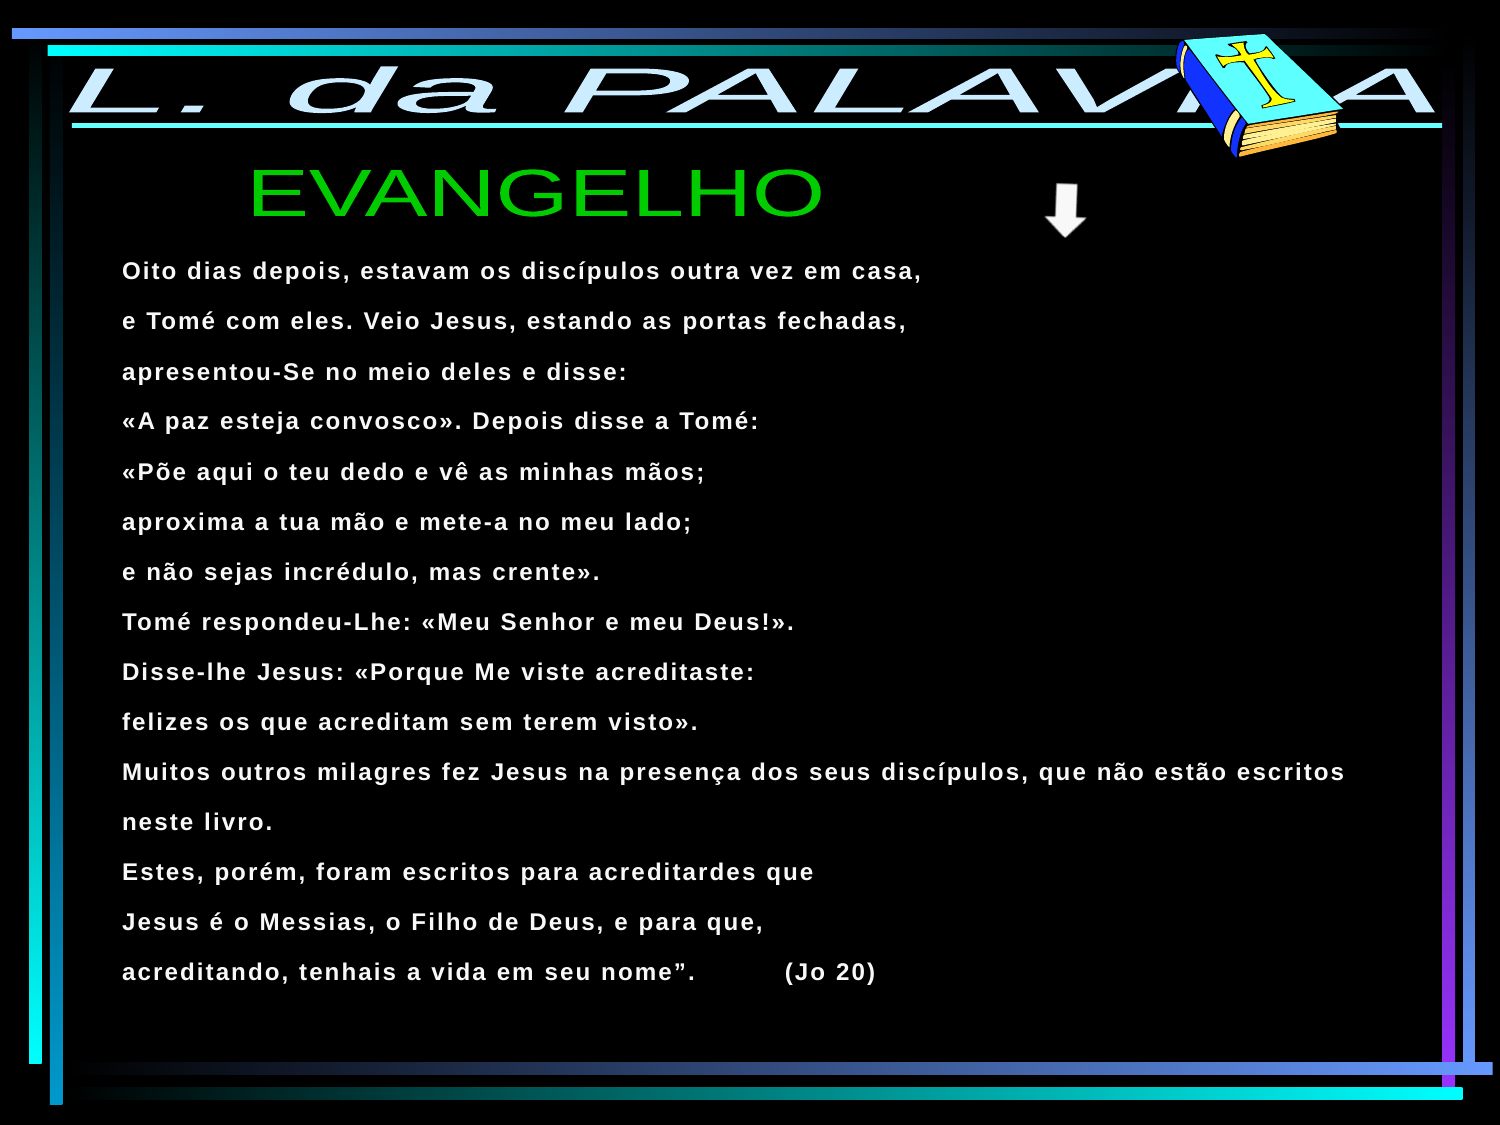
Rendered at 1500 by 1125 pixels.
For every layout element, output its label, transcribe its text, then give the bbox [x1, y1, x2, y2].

text_box Oito dias depois, estavam os discípulos outra vez em casa, e Tomé com eles. Veio Jesus, estando as portas fechadas, apresentou-Se no meio deles e disse: «A paz esteja convosco». Depois disse a Tomé: «Põe aqui o teu dedo e vê as minhas mãos; aproxima a tua mão e mete-a no meu lado; e não sejas incrédulo, mas crente». Tomé respondeu-Lhe: «Meu Senhor e meu Deus!». Disse-lhe Jesus: «Porque Me viste acreditaste: felizes os que acreditam sem terem visto». Muitos outros milagres fez Jesus na presença dos seus discípulos, que não estão escritos neste livro. Estes, porém, foram escritos para acreditardes que Jesus é o Messias, o Filho de Deus, e para que, acreditando, tenhais a vida em seu nome”. (Jo 20) [107, 243, 1436, 1009]
picture [1033, 172, 1101, 242]
picture [1174, 30, 1350, 162]
